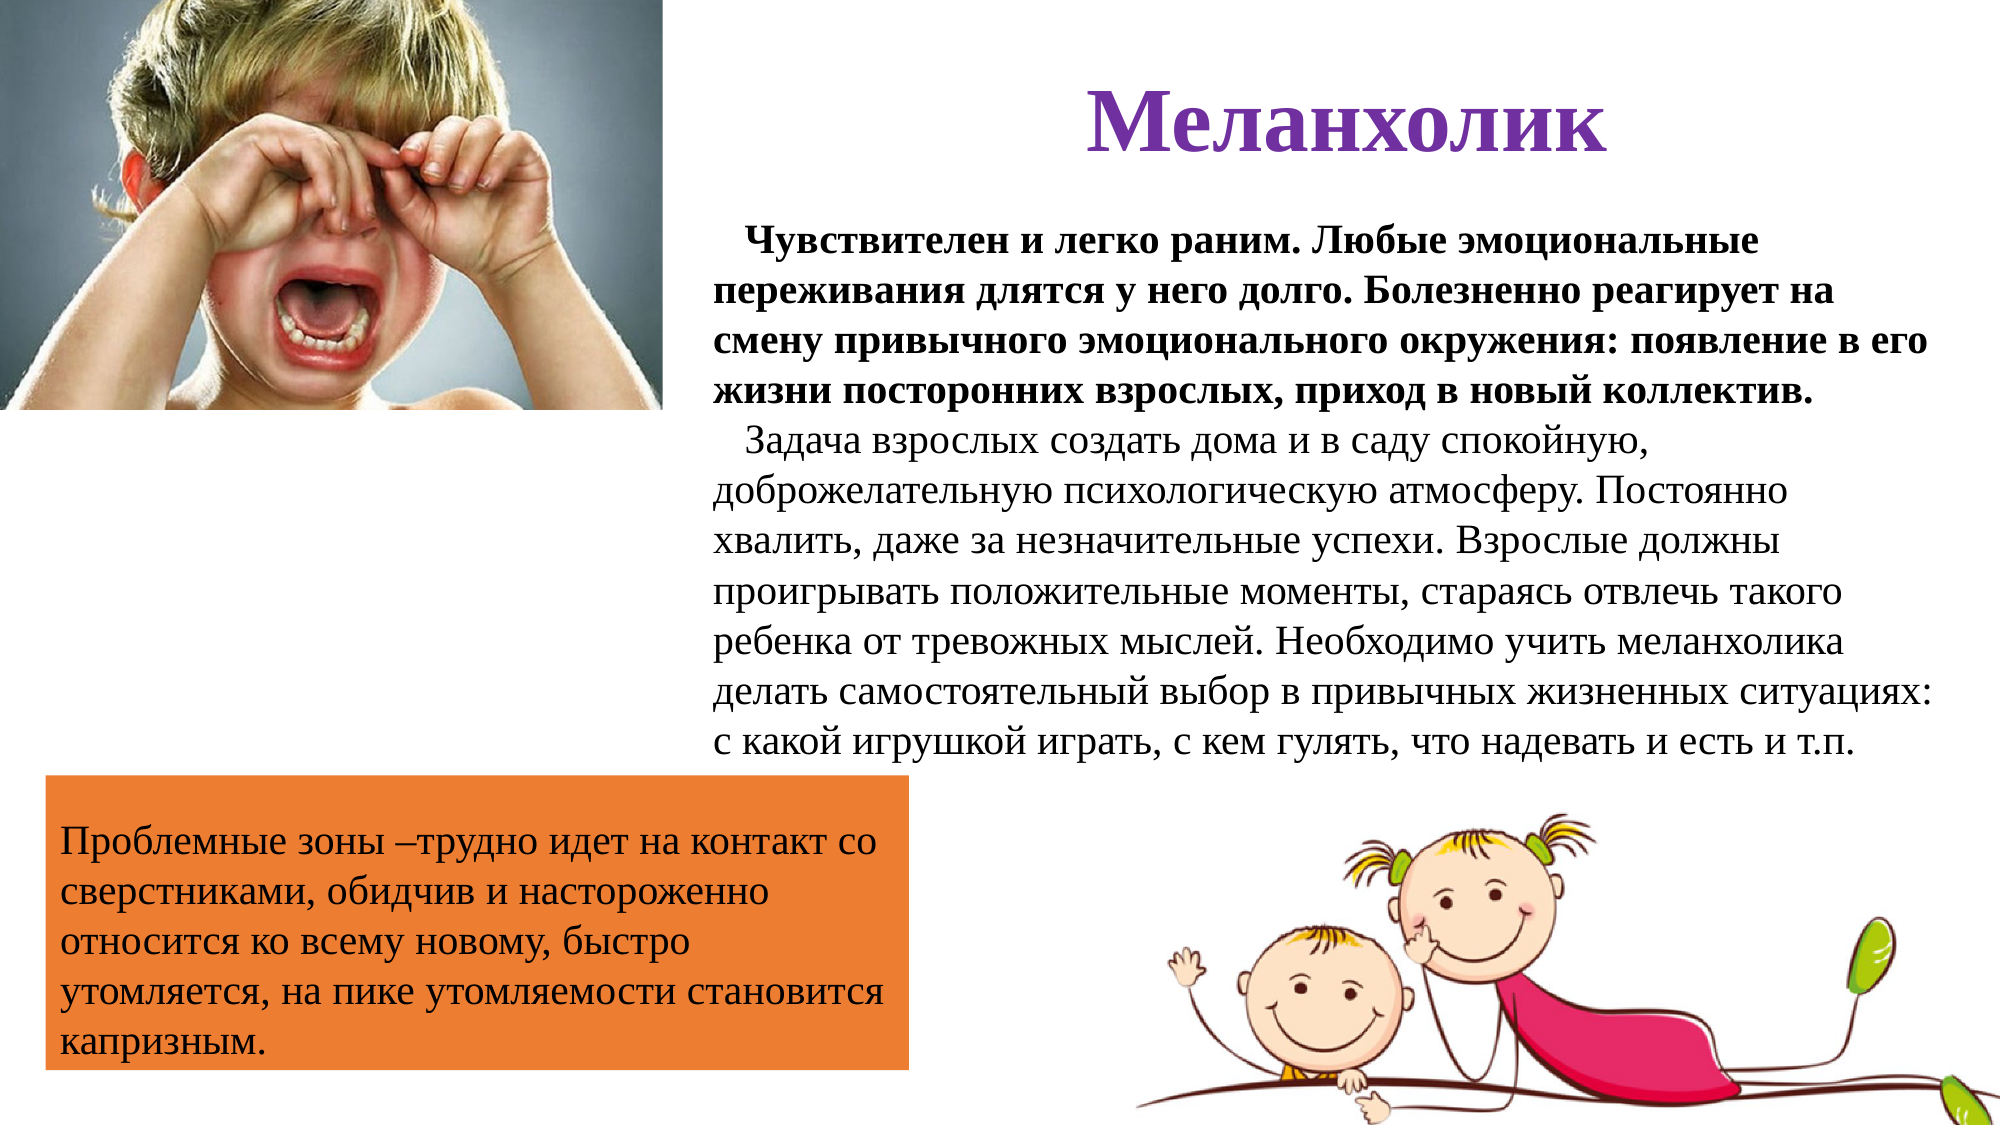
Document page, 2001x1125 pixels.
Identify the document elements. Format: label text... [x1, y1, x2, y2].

picture [0, 0, 663, 410]
title Меланхолик [903, 0, 1791, 204]
text_box Проблемные зоны –трудно идет на контакт со сверстниками, обидчив и настороженно относится ко всему новому, быстро утомляется, на пике утомляемости становится капризным. [45, 775, 908, 1071]
text_box Чувствителен и легко раним. Любые эмоциональные переживания длятся у него долго. Болезненно реагирует на смену привычного эмоционального окружения: появление в его жизни посторонних взрослых, приход в новый коллектив. Задача взрослых создать дома и в саду спокойную, доброжелательную психологическую атмосферу. Постоянно хвалить, даже за незначительные успехи. Взрослые должны проигрывать положительные моменты, стараясь отвлечь такого ребенка от тревожных мыслей. Необходимо учить меланхолика делать самостоятельный выбор в привычных жизненных ситуациях: с какой игрушкой играть, с кем гулять, что надевать и есть и т.п. [698, 204, 1959, 770]
picture [908, 709, 2000, 1125]
